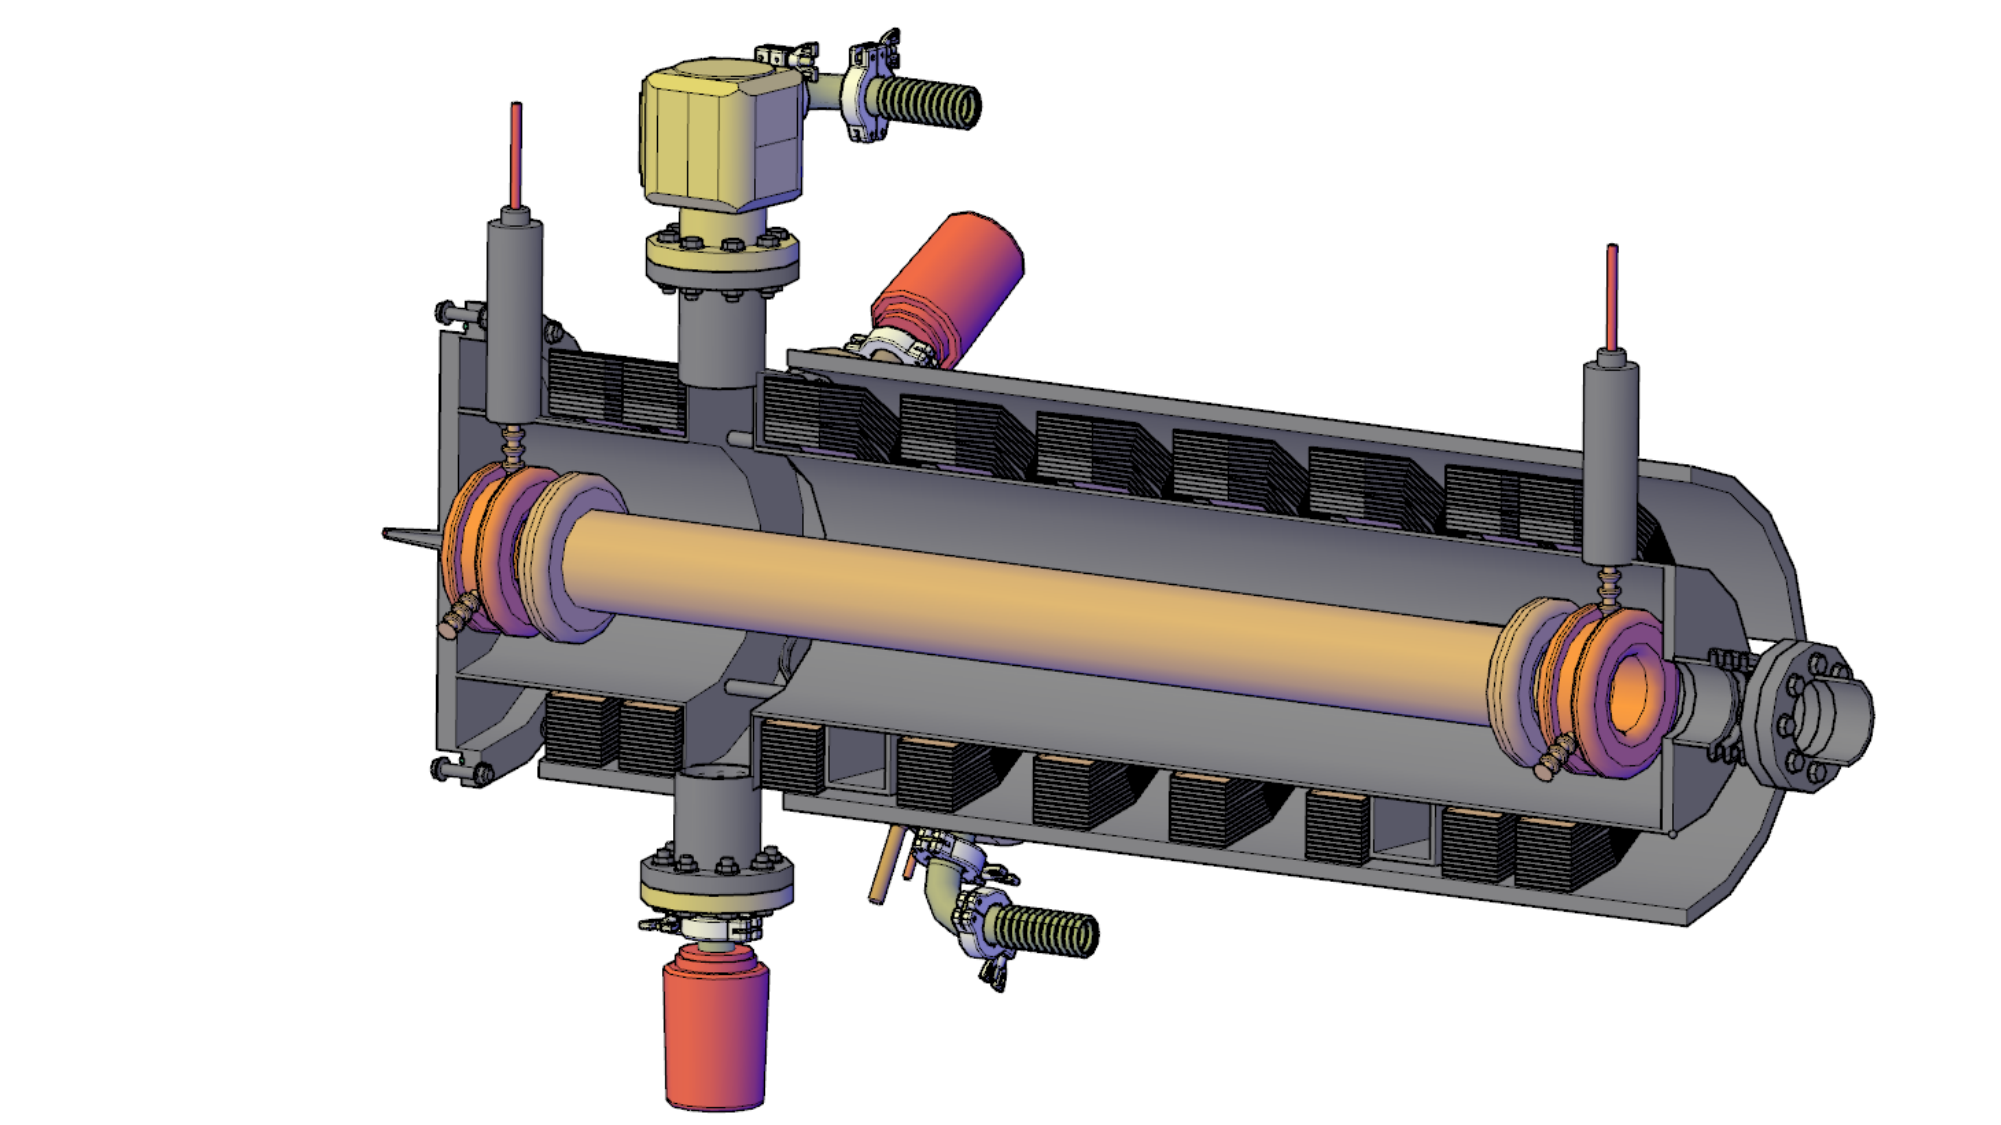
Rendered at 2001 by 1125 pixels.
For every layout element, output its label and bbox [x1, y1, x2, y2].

picture [318, 0, 1903, 1125]
